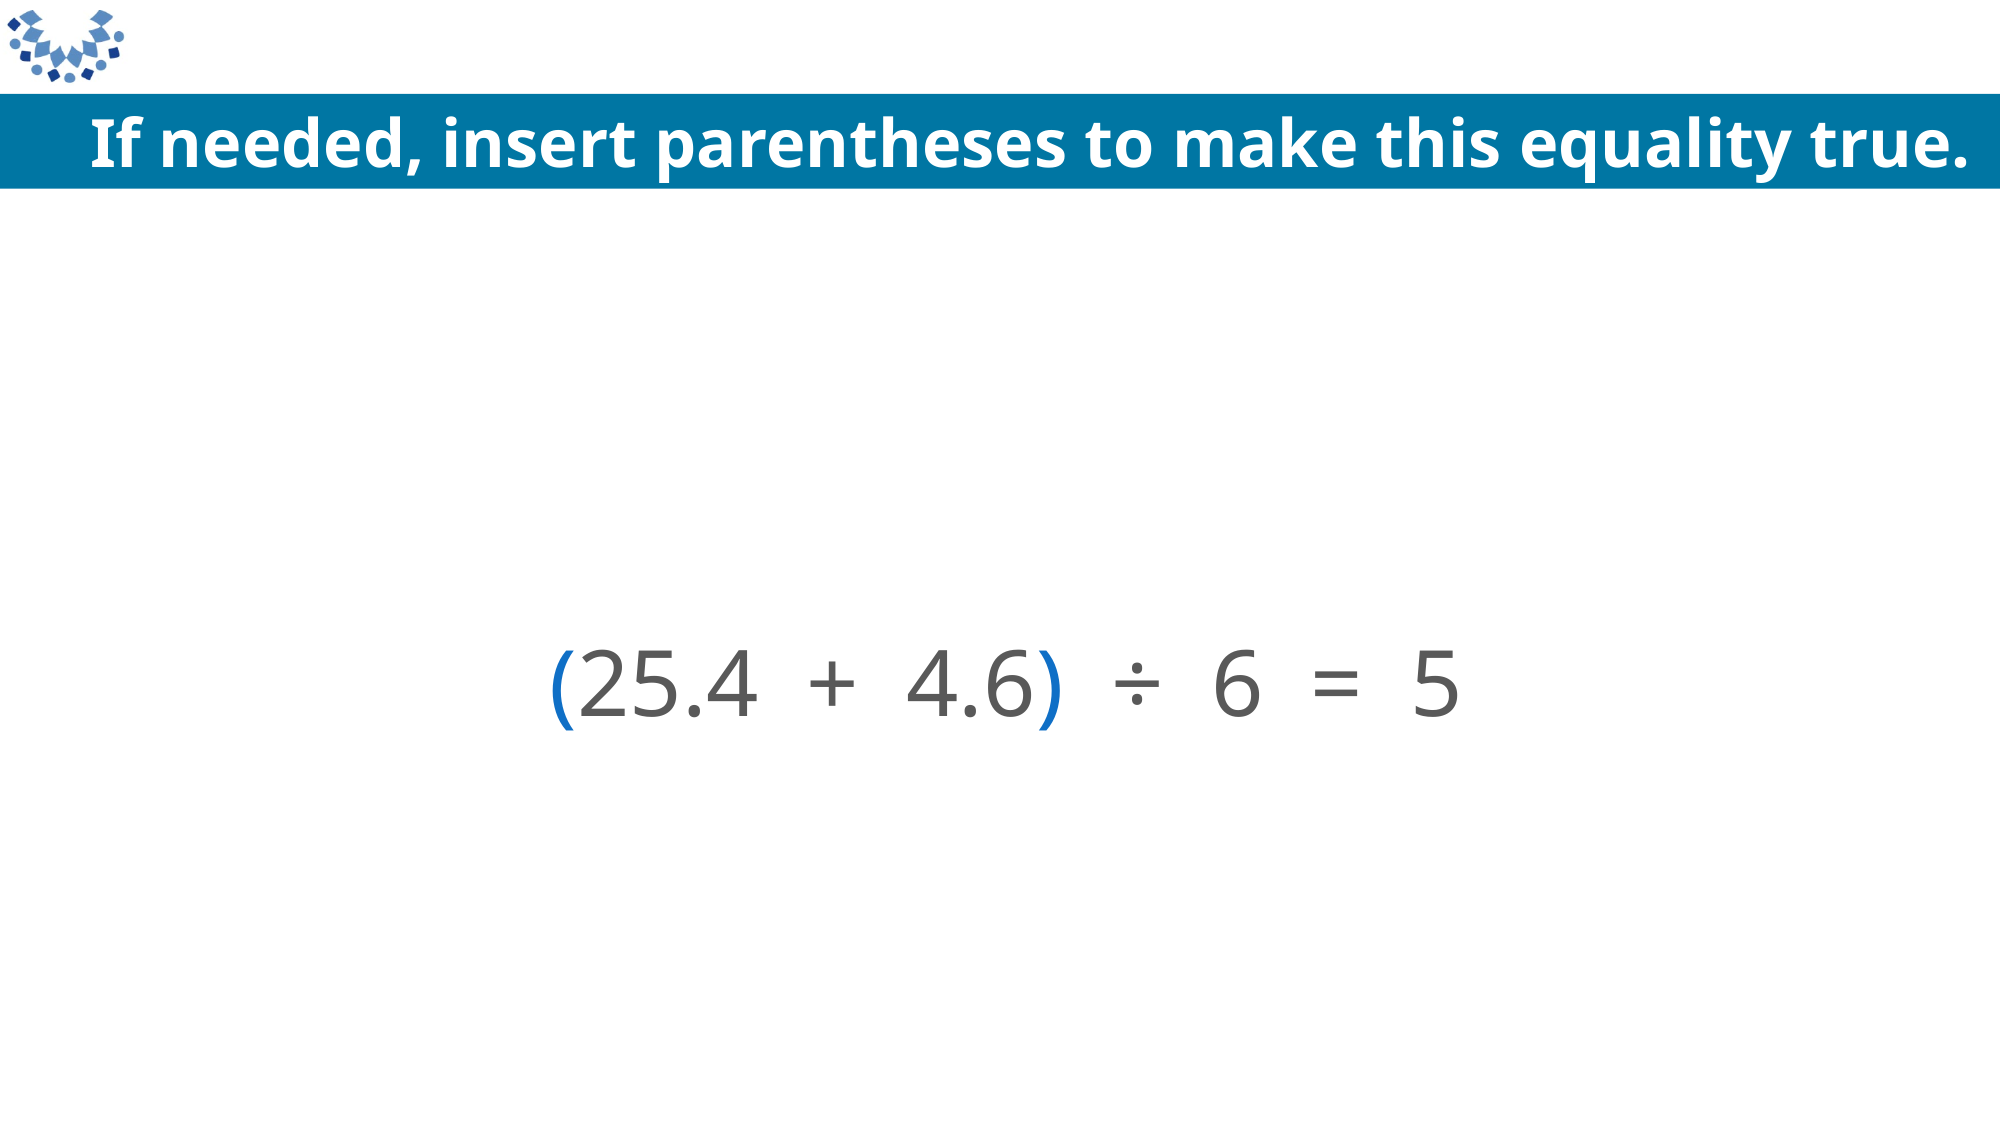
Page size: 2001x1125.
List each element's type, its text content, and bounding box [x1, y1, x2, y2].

text_box (25.4 + 4.6) ÷ 6 = 5 [450, 562, 1550, 743]
text_box If needed, insert parentheses to make this equality true. [0, 93, 2000, 189]
picture [0, 10, 129, 87]
